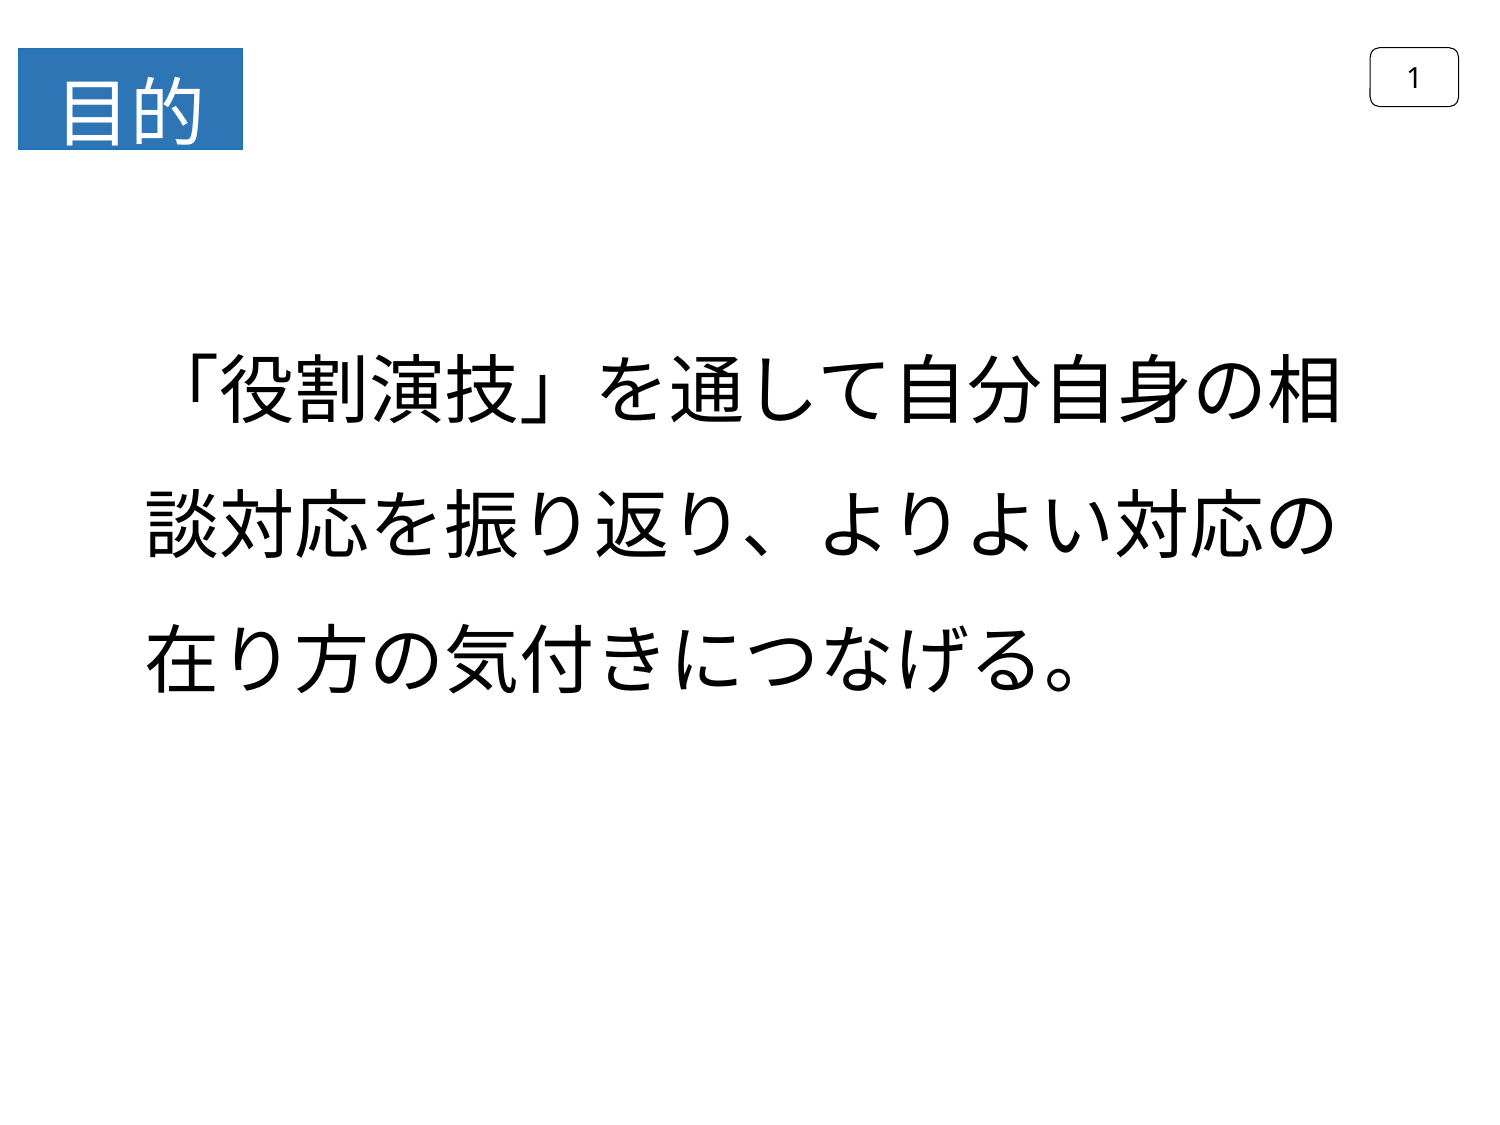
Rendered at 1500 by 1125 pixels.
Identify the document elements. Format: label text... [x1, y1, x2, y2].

text_box 目的 [18, 48, 243, 150]
text_box 1 [1368, 46, 1460, 108]
text_box 「役割演技」を通して自分自身の相談対応を振り返り、よりよい対応の在り方の気付きにつなげる。 [129, 290, 1371, 710]
